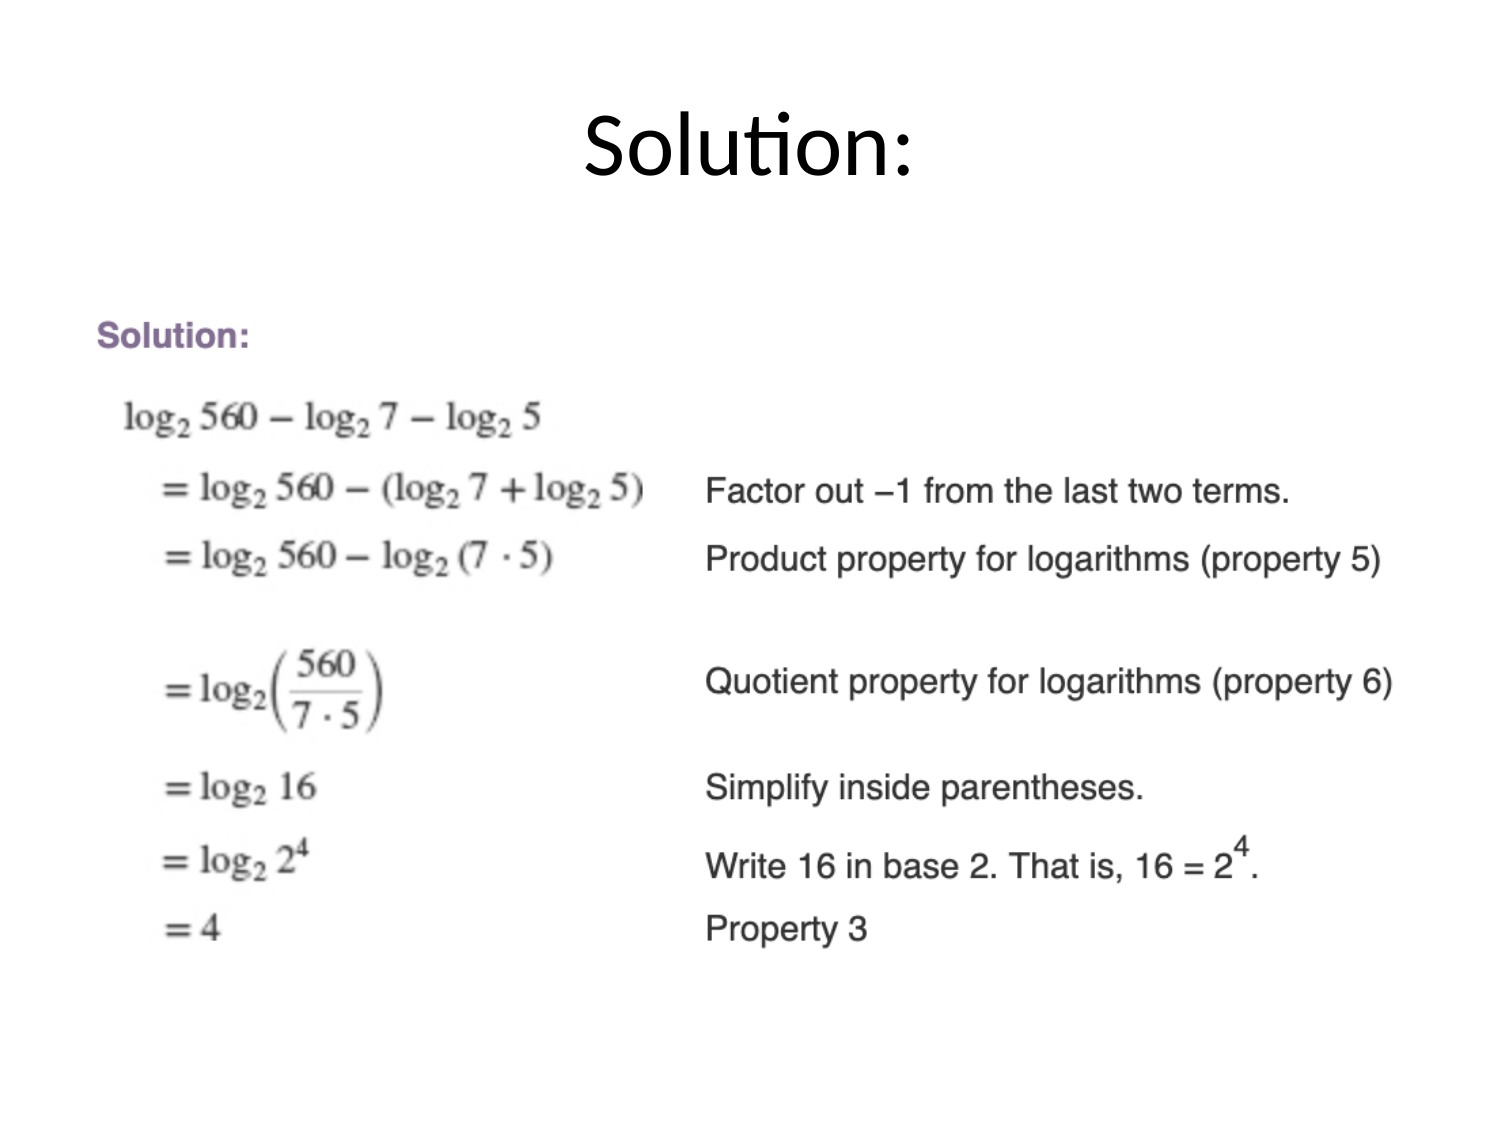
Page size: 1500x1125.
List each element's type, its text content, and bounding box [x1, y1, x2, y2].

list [74, 262, 1426, 1006]
title Solution: [75, 45, 1425, 233]
